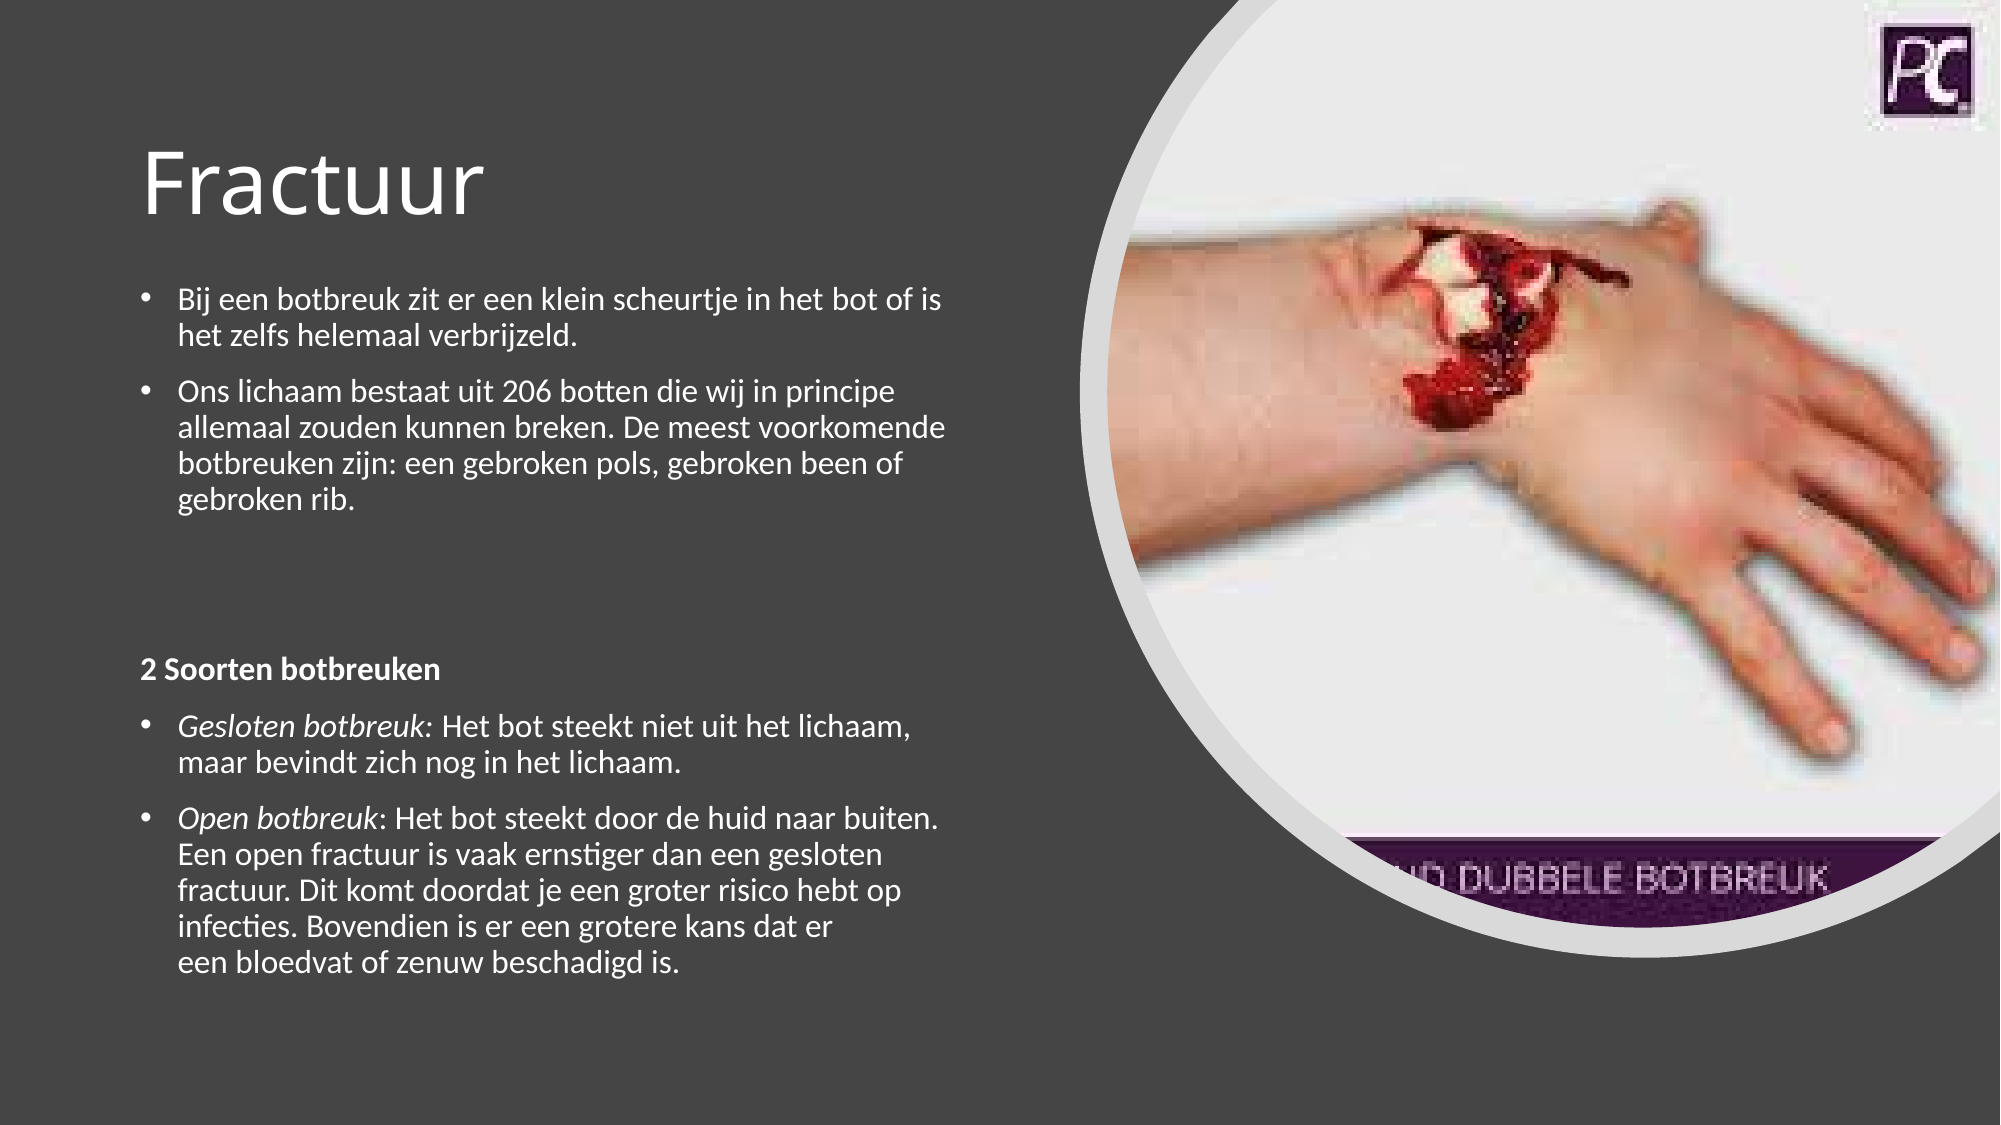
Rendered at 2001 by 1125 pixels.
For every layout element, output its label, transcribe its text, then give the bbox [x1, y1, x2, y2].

picture [1107, 0, 2000, 928]
text_box [1460, 928, 1830, 959]
title Fractuur [125, 131, 997, 242]
text_box [1078, 215, 1107, 570]
list Bij een botbreuk zit er een klein scheurtje in het bot of is het zelfs helemaal verbrijzeld. Ons lichaam bestaat uit 206 botten die wij in principe allemaal zouden kunnen breken. De meest voorkomende botbreuken zijn: een gebroken pols, gebroken been of gebroken rib. 2 Soorten botbreuken Gesloten botbreuk: Het bot steekt niet uit het lichaam, maar bevindt zich nog in het lichaam. Open botbreuk: Het bot steekt door de huid naar buiten. Een open fractuur is vaak ernstiger dan een gesloten fractuur. Dit komt doordat je een groter risico hebt op infecties. Bovendien is er een grotere kans dat er een bloedvat of zenuw beschadigd is. [125, 274, 997, 994]
